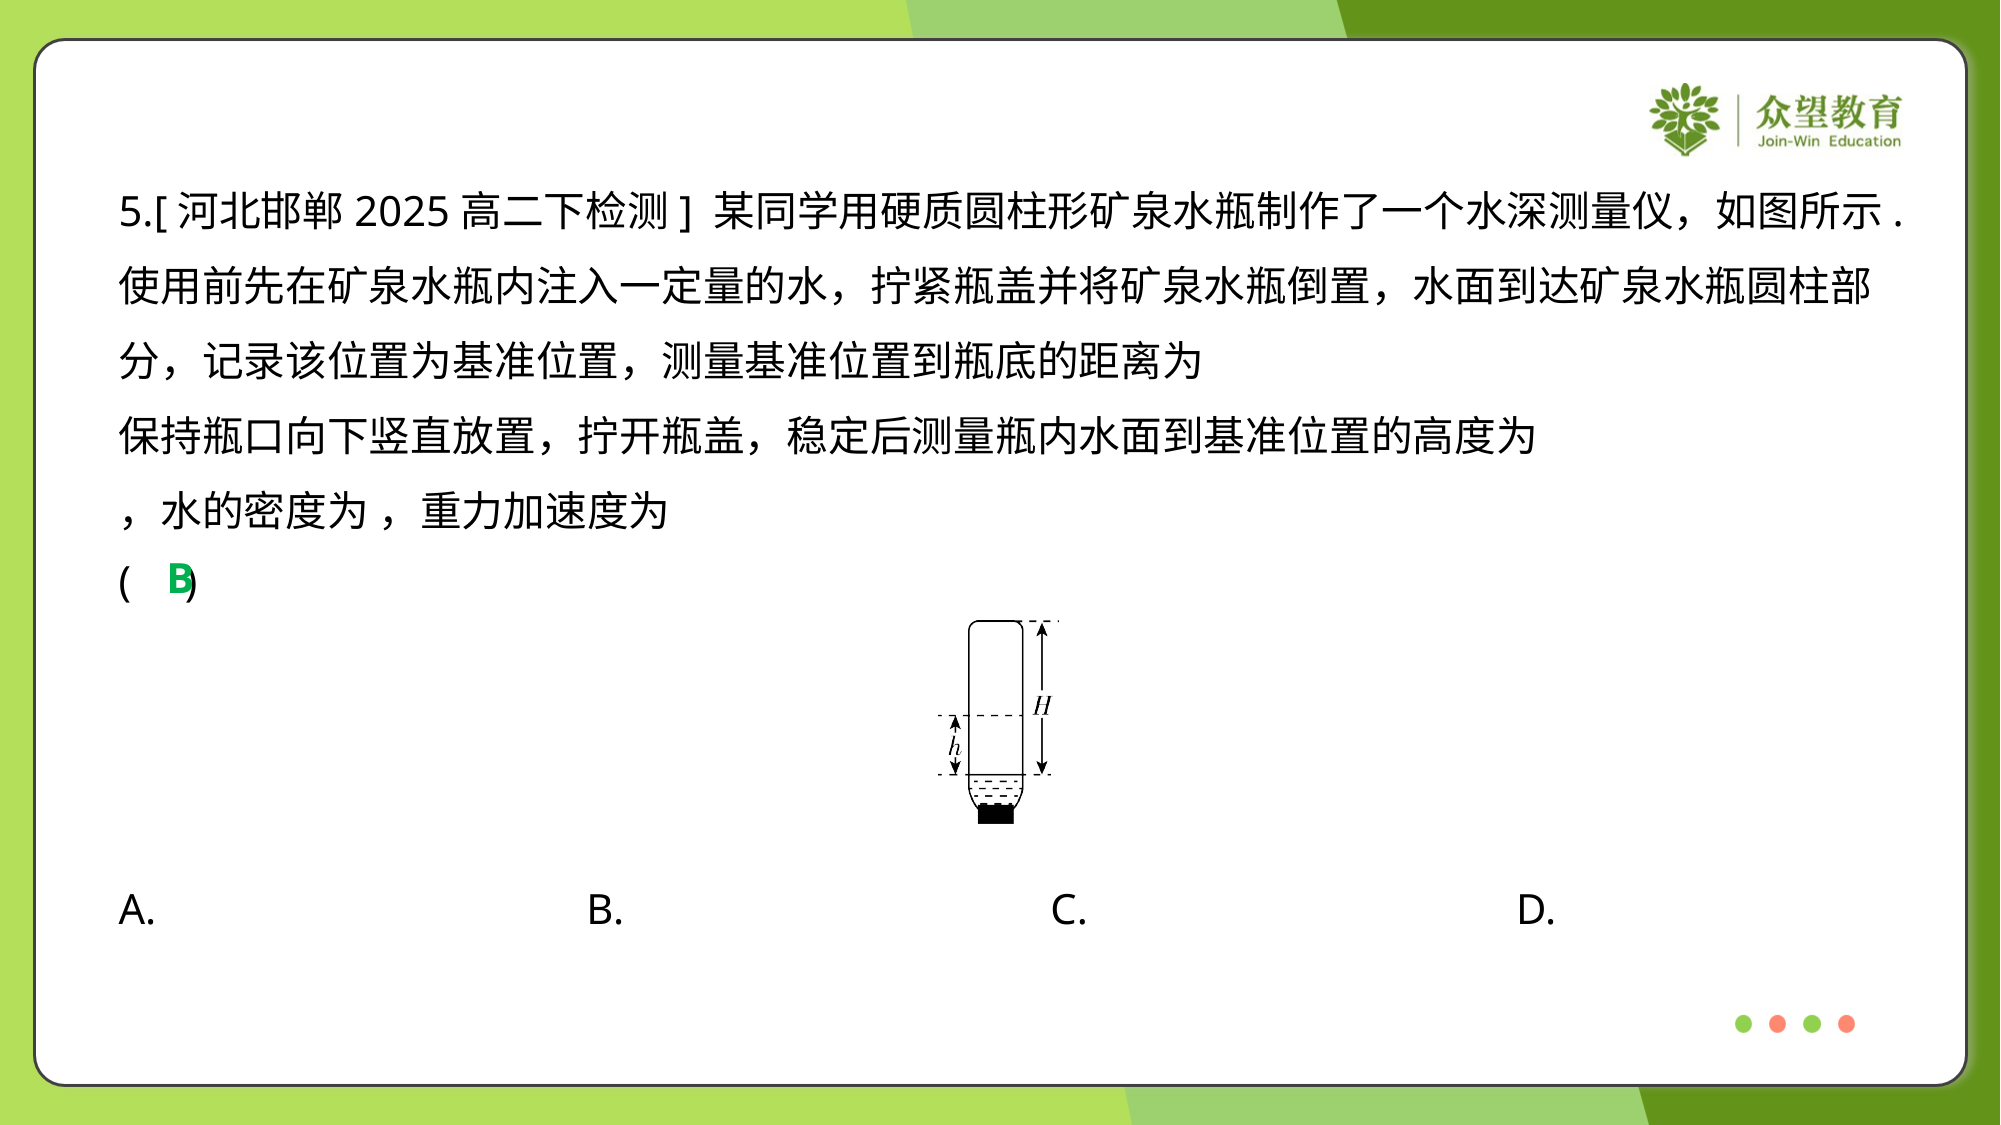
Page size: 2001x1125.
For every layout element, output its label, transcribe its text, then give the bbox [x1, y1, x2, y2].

text_box B [151, 531, 210, 596]
picture [0, 0, 2000, 1125]
